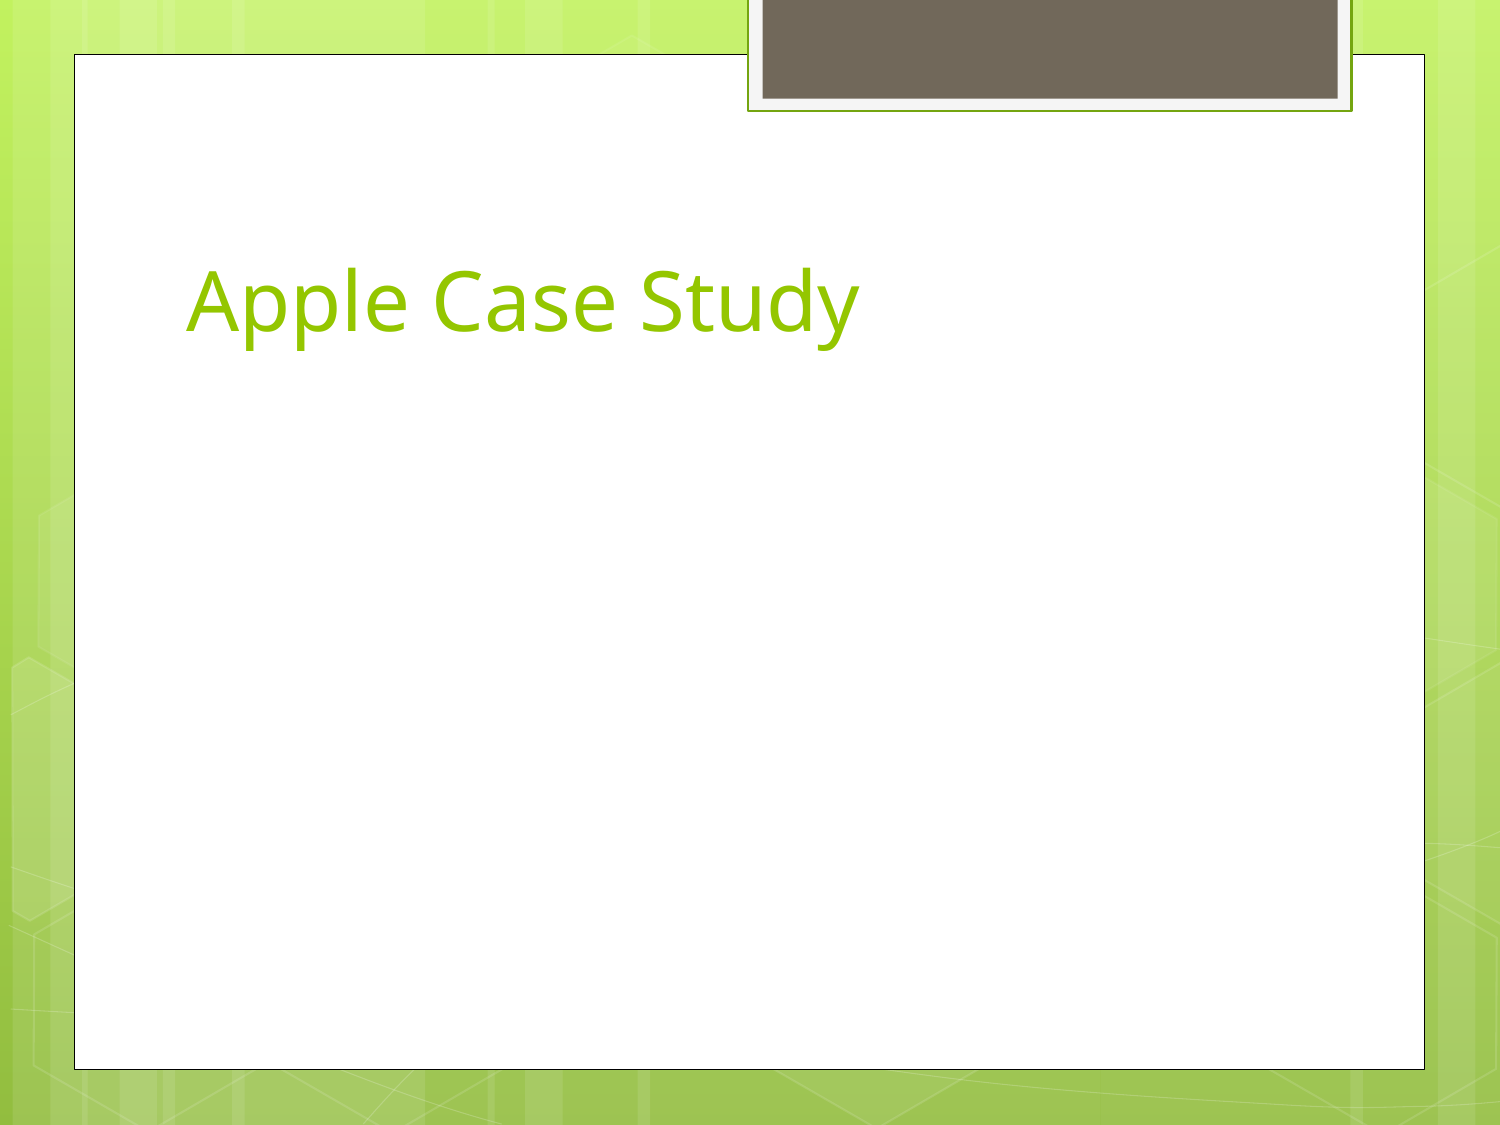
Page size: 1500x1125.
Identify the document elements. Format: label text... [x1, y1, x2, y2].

title Apple Case Study [171, 168, 1324, 357]
